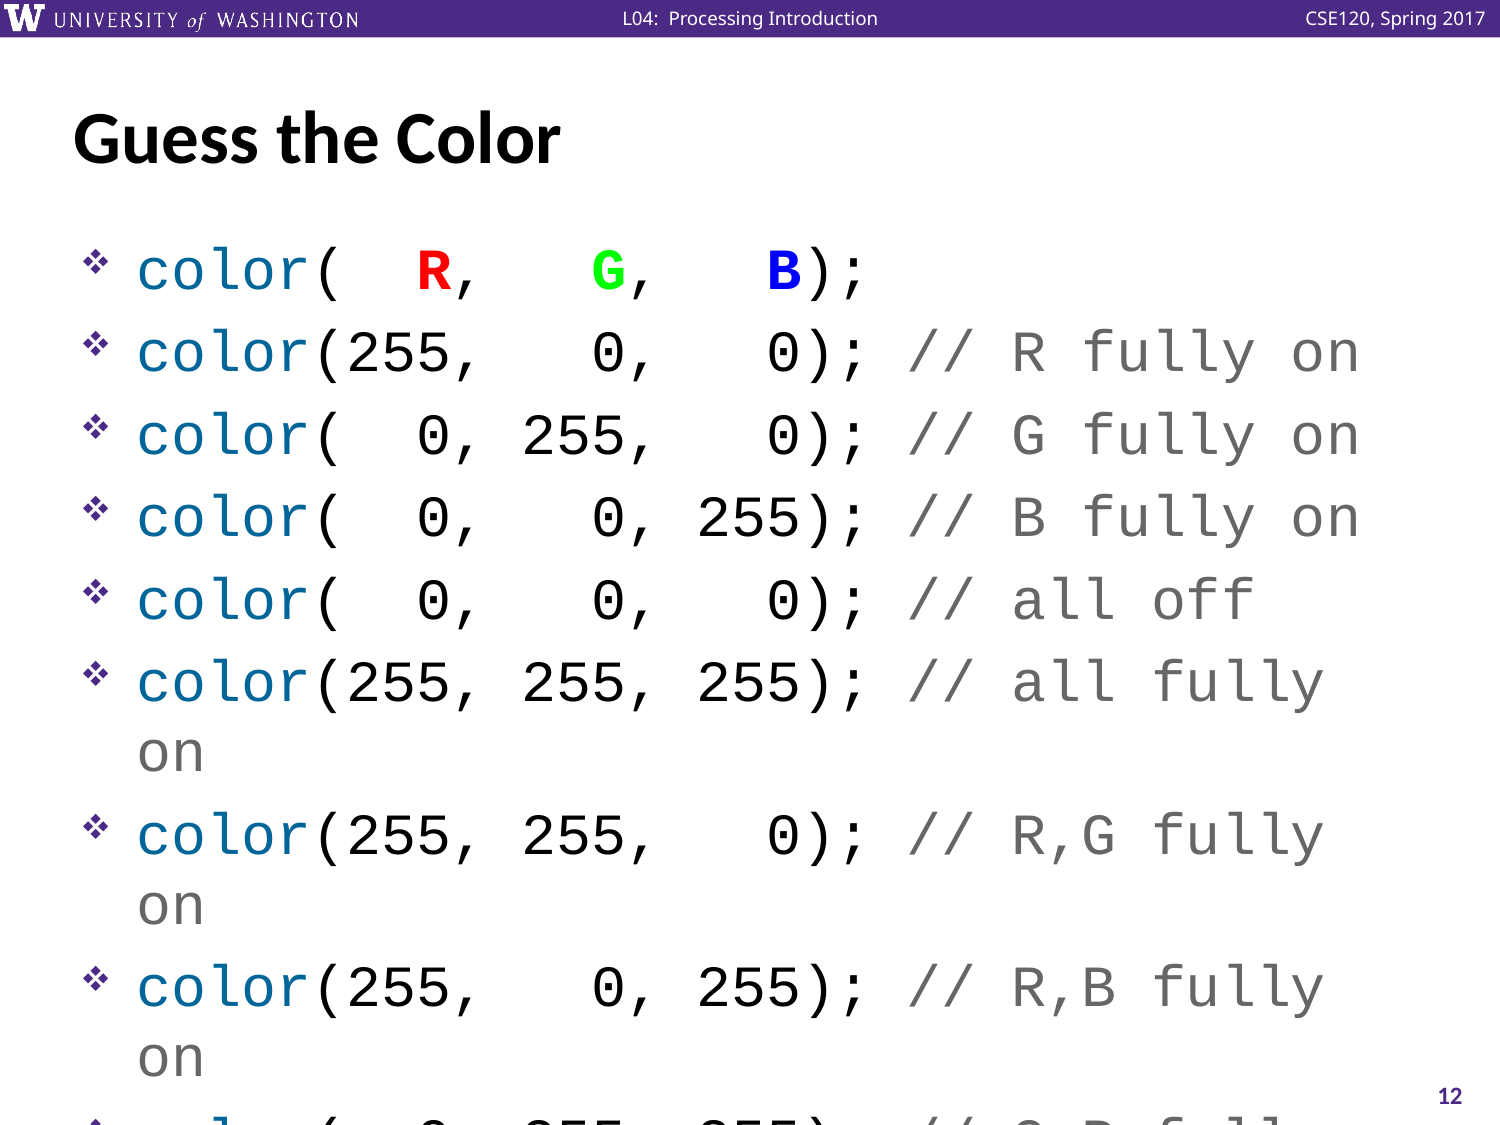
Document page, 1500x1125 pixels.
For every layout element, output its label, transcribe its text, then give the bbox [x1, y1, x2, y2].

picture [4, 4, 358, 32]
title Guess the Color [58, 71, 1438, 197]
list color( R, G, B); color(255, 0, 0); // R fully on color( 0, 255, 0); // G fully on color( 0, 0, 255); // B fully on color( 0, 0, 0); // all off color(255, 255, 255); // all fully on color(255, 255, 0); // R,G fully on color(255, 0, 255); // R,B fully on color( 0, 255, 255); // G,B fully on [64, 223, 1446, 1040]
slide_number 12 [1400, 1065, 1500, 1125]
